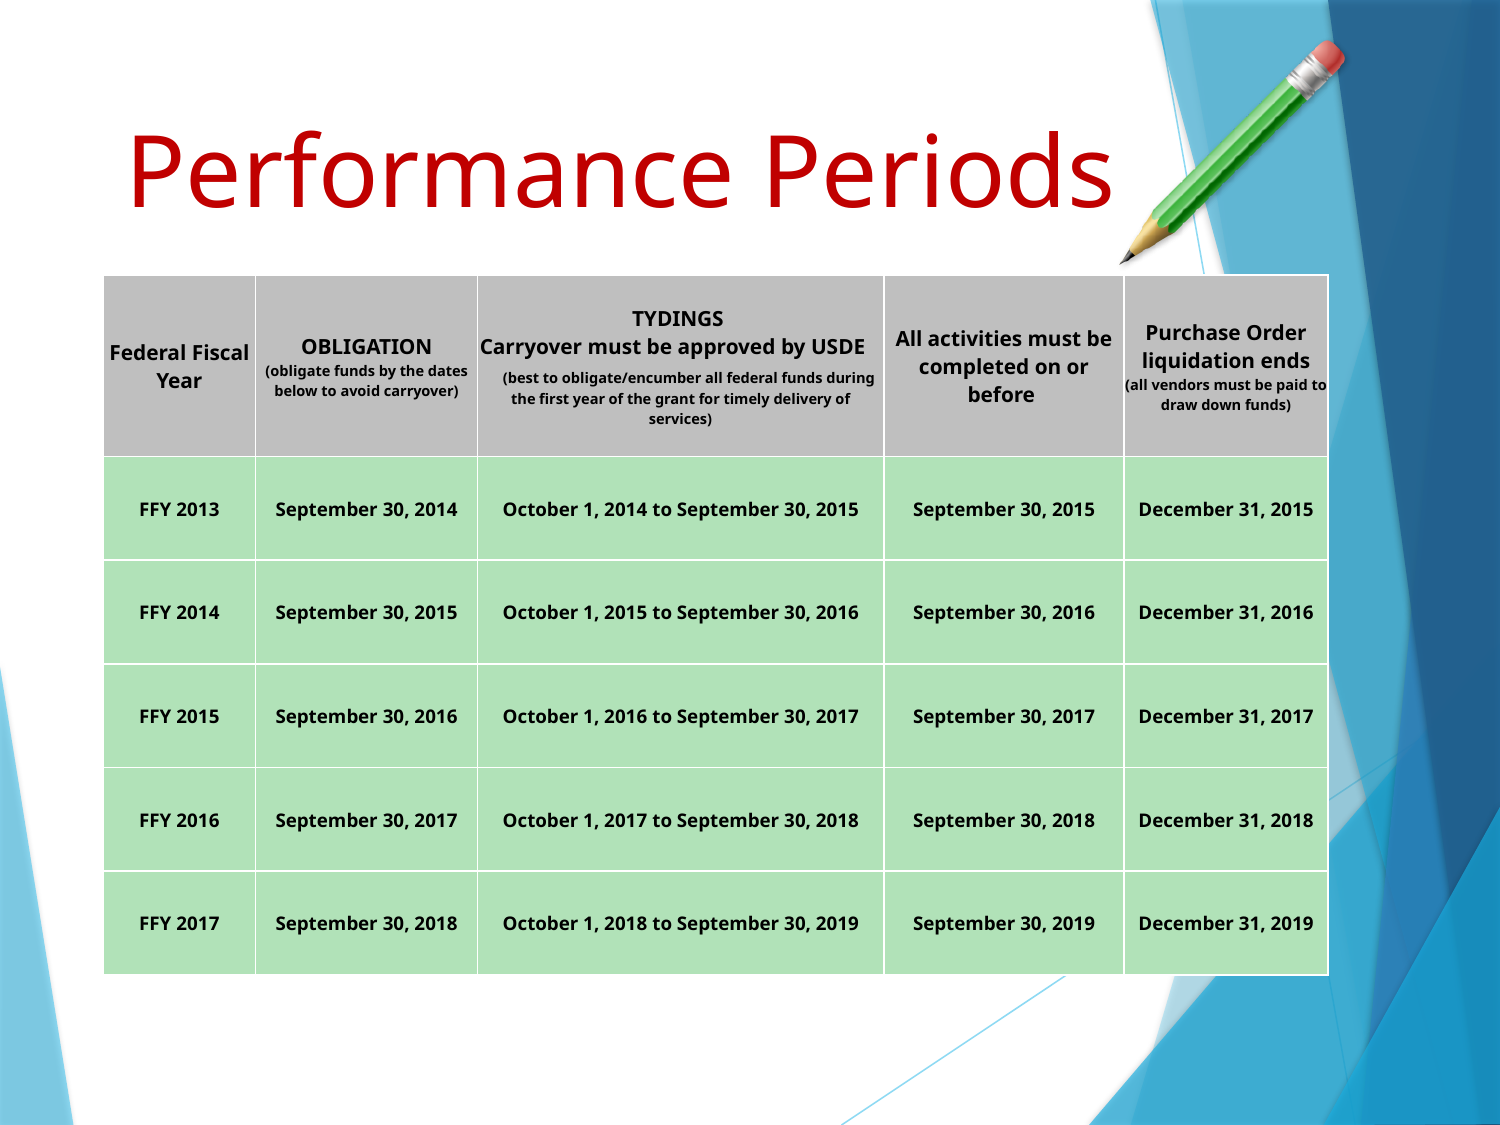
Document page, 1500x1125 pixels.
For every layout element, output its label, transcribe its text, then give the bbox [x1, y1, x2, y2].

table_cell FFY 2013 [104, 457, 255, 559]
table_cell September 30, 2016 [885, 561, 1123, 663]
table_cell December 31, 2015 [1125, 457, 1327, 559]
table_header All activities must be completed on or before [885, 276, 1123, 456]
table_cell September 30, 2014 [256, 457, 477, 559]
table_header TYDINGS Carryover must be approved by USDE (best to obligate/encumber all federal funds during the first year of the grant for timely delivery of services) [478, 276, 883, 456]
table_cell September 30, 2019 [885, 872, 1123, 974]
table_header Federal Fiscal Year [104, 276, 255, 456]
title Performance Periods [99, 99, 1110, 317]
table_cell October 1, 2016 to September 30, 2017 [478, 665, 883, 767]
table_cell December 31, 2016 [1125, 561, 1327, 663]
table_cell FFY 2017 [104, 872, 255, 974]
table_header OBLIGATION (obligate funds by the dates below to avoid carryover) [256, 276, 477, 456]
table_cell October 1, 2018 to September 30, 2019 [478, 872, 883, 974]
table_cell September 30, 2018 [256, 872, 477, 974]
table_cell December 31, 2019 [1125, 872, 1327, 974]
table_cell September 30, 2015 [256, 561, 477, 663]
table_cell December 31, 2018 [1125, 768, 1327, 870]
table_cell September 30, 2017 [256, 768, 477, 870]
table_cell September 30, 2015 [885, 457, 1123, 559]
table_cell September 30, 2018 [885, 768, 1123, 870]
table_cell September 30, 2016 [256, 665, 477, 767]
table_header Purchase Order liquidation ends (all vendors must be paid to draw down funds) [1125, 285, 1327, 456]
table_cell FFY 2015 [104, 665, 255, 767]
table_cell September 30, 2017 [885, 665, 1123, 767]
table_cell October 1, 2017 to September 30, 2018 [478, 768, 883, 870]
table_cell October 1, 2014 to September 30, 2015 [478, 457, 883, 559]
table_cell October 1, 2015 to September 30, 2016 [478, 561, 883, 663]
table_cell December 31, 2017 [1125, 665, 1327, 767]
table_cell FFY 2014 [104, 561, 255, 663]
table_cell FFY 2016 [104, 768, 255, 870]
picture [1115, 36, 1355, 276]
